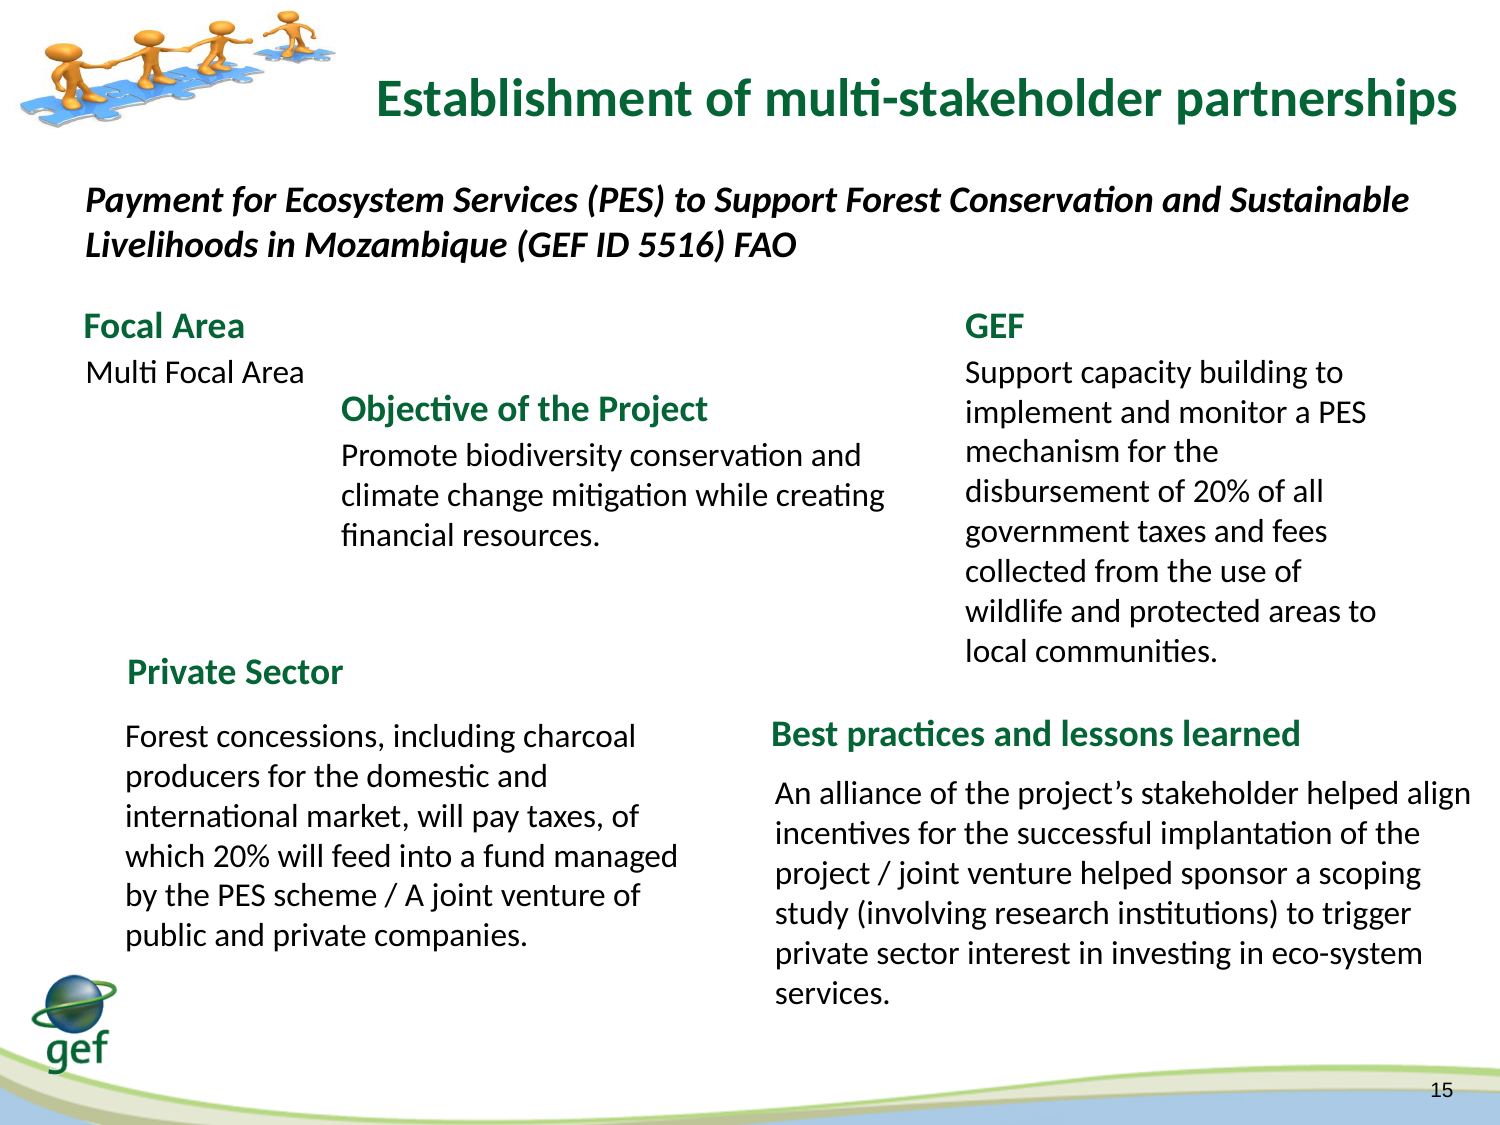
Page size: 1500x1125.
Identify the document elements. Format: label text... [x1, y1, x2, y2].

picture [0, 922, 1500, 1125]
text_box An alliance of the project’s stakeholder helped align incentives for the successful implantation of the project / joint venture helped sponsor a scoping study (involving research institutions) to trigger private sector interest in investing in eco-system services. [774, 771, 1476, 1012]
text_box Multi Focal Area [70, 342, 371, 398]
text_box Focal Area [68, 293, 307, 354]
picture [0, 3, 351, 139]
text_box Support capacity building to implement and monitor a PES mechanism for the disbursement of 20% of all government taxes and fees collected from the use of wildlife and protected areas to local communities. [950, 342, 1416, 677]
text_box Promote biodiversity conservation and climate change mitigation while creating financial resources. [326, 426, 933, 561]
text_box GEF [950, 293, 1188, 342]
text_box Forest concessions, including charcoal producers for the domestic and international market, will pay taxes, of which 20% will feed into a fund managed by the PES scheme / A joint venture of public and private companies. [125, 713, 688, 954]
text_box Establishment of multi-stakeholder partnerships [354, 62, 1500, 128]
text_box Objective of the Project [326, 376, 739, 426]
text_box Best practices and lessons learned [756, 701, 1332, 762]
text_box Private Sector [112, 639, 450, 700]
text_box Payment for Ecosystem Services (PES) to Support Forest Conservation and Sustainable Livelihoods in Mozambique (GEF ID 5516) FAO [70, 168, 1500, 273]
